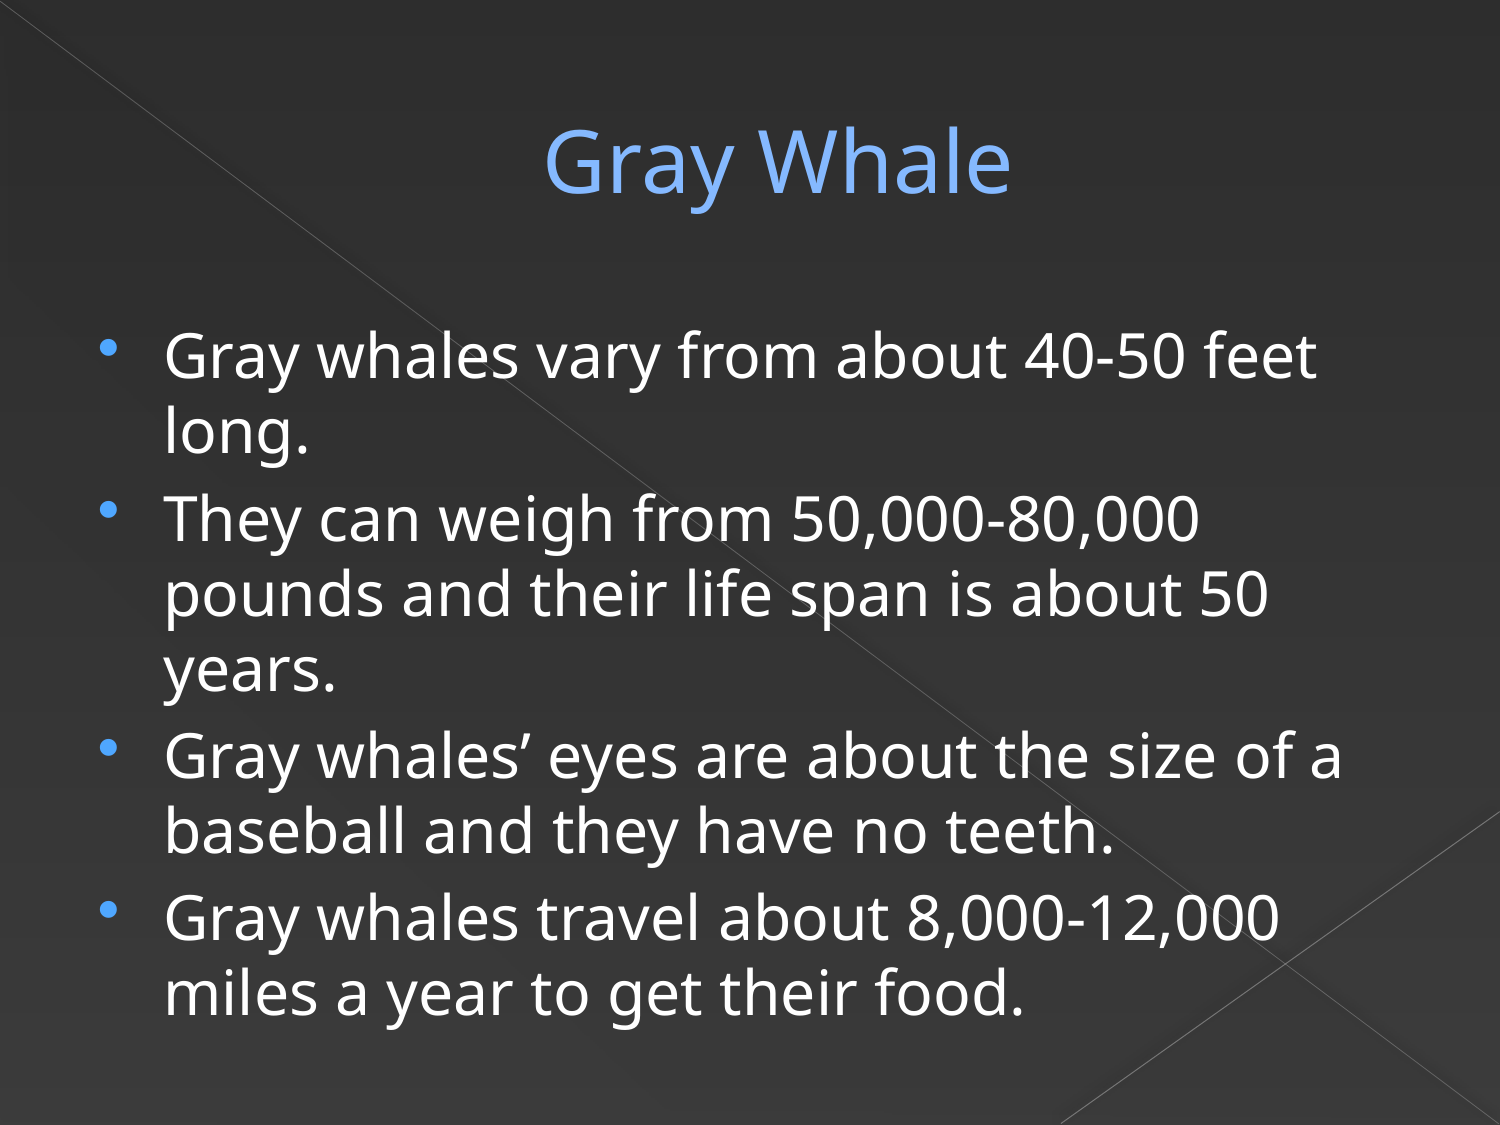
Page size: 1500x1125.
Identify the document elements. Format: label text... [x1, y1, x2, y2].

title Gray Whale [75, 43, 1425, 274]
list Gray whales vary from about 40-50 feet long. They can weigh from 50,000-80,000 pounds and their life span is about 50 years. Gray whales’ eyes are about the size of a baseball and they have no teeth. Gray whales travel about 8,000-12,000 miles a year to get their food. [75, 308, 1425, 1059]
